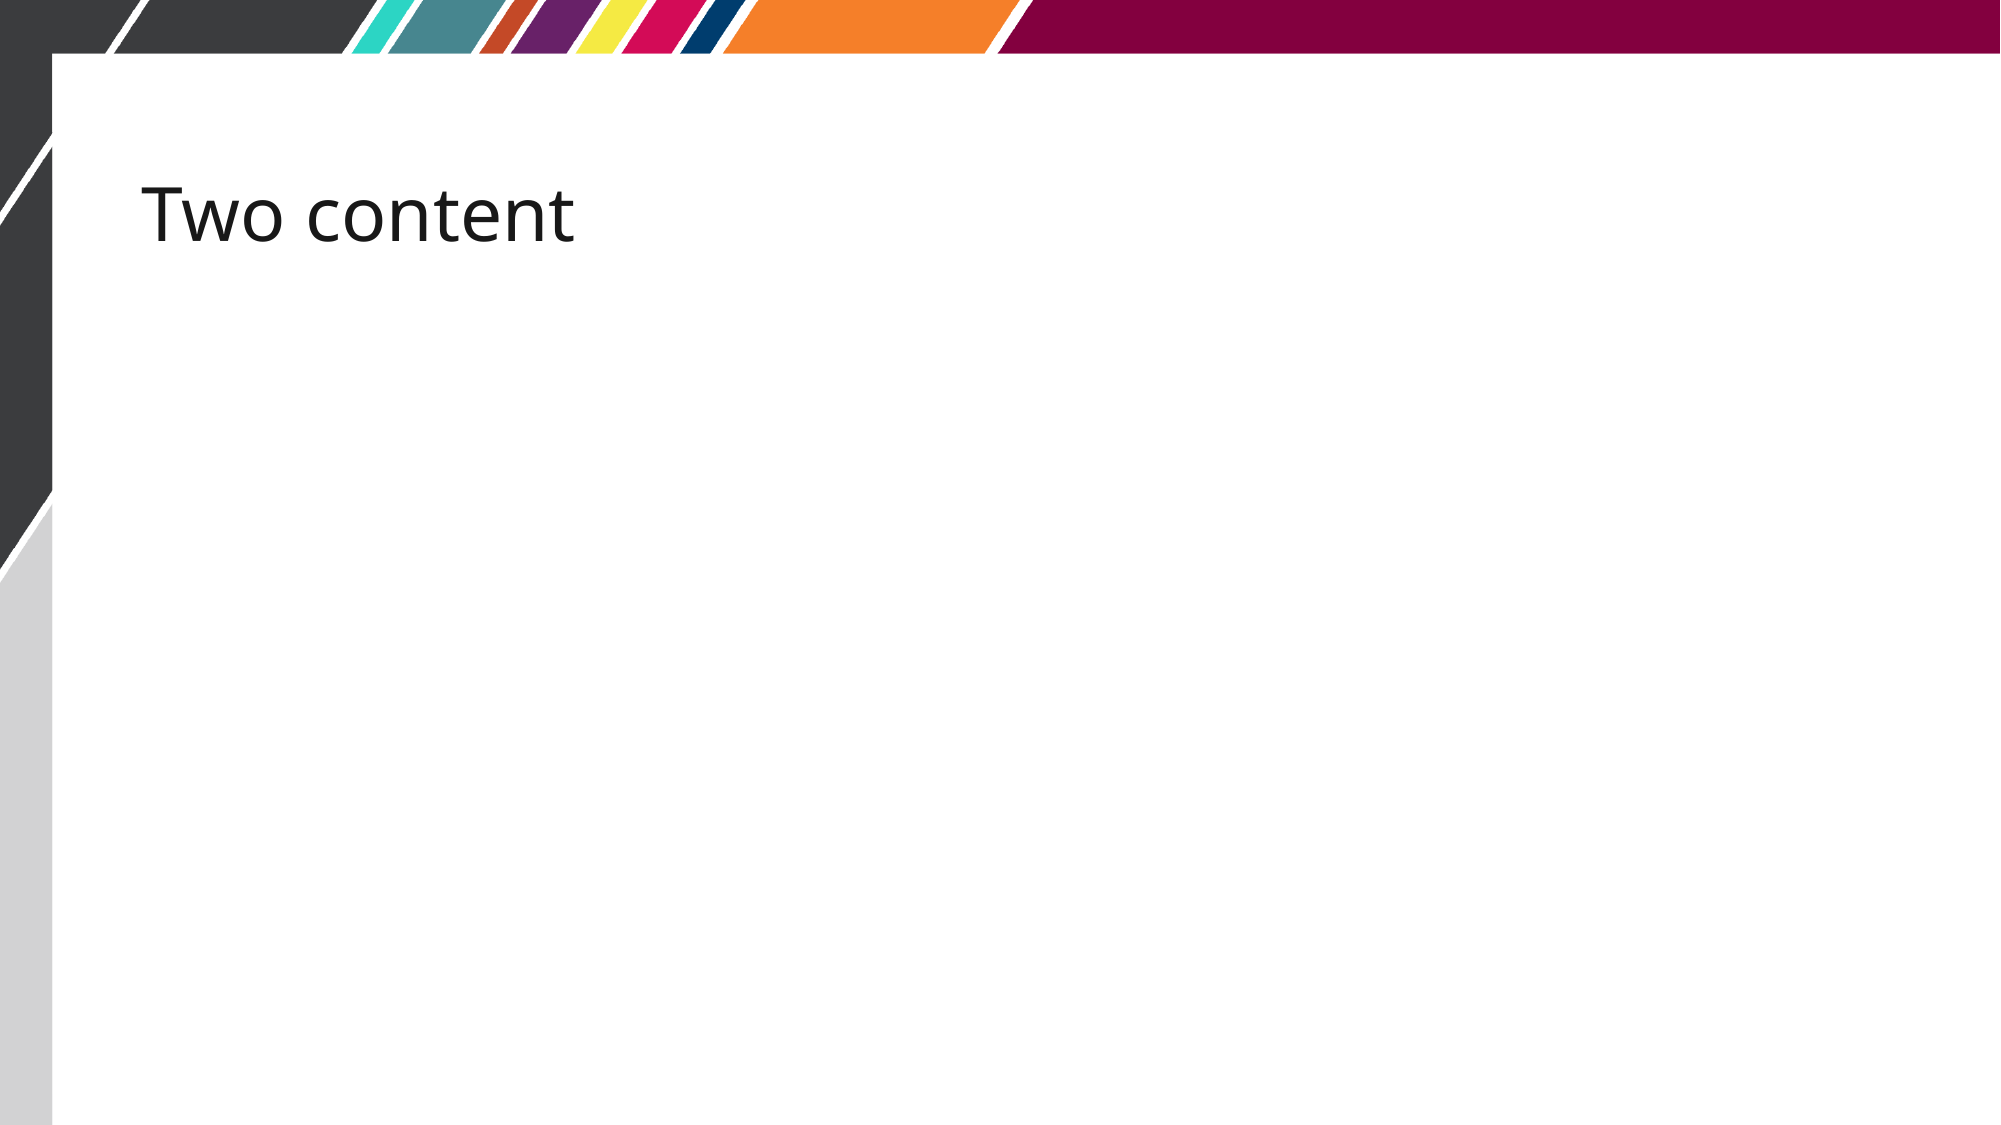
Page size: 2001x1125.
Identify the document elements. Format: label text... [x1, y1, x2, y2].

title Two content [141, 165, 637, 768]
picture [0, 0, 2000, 1125]
